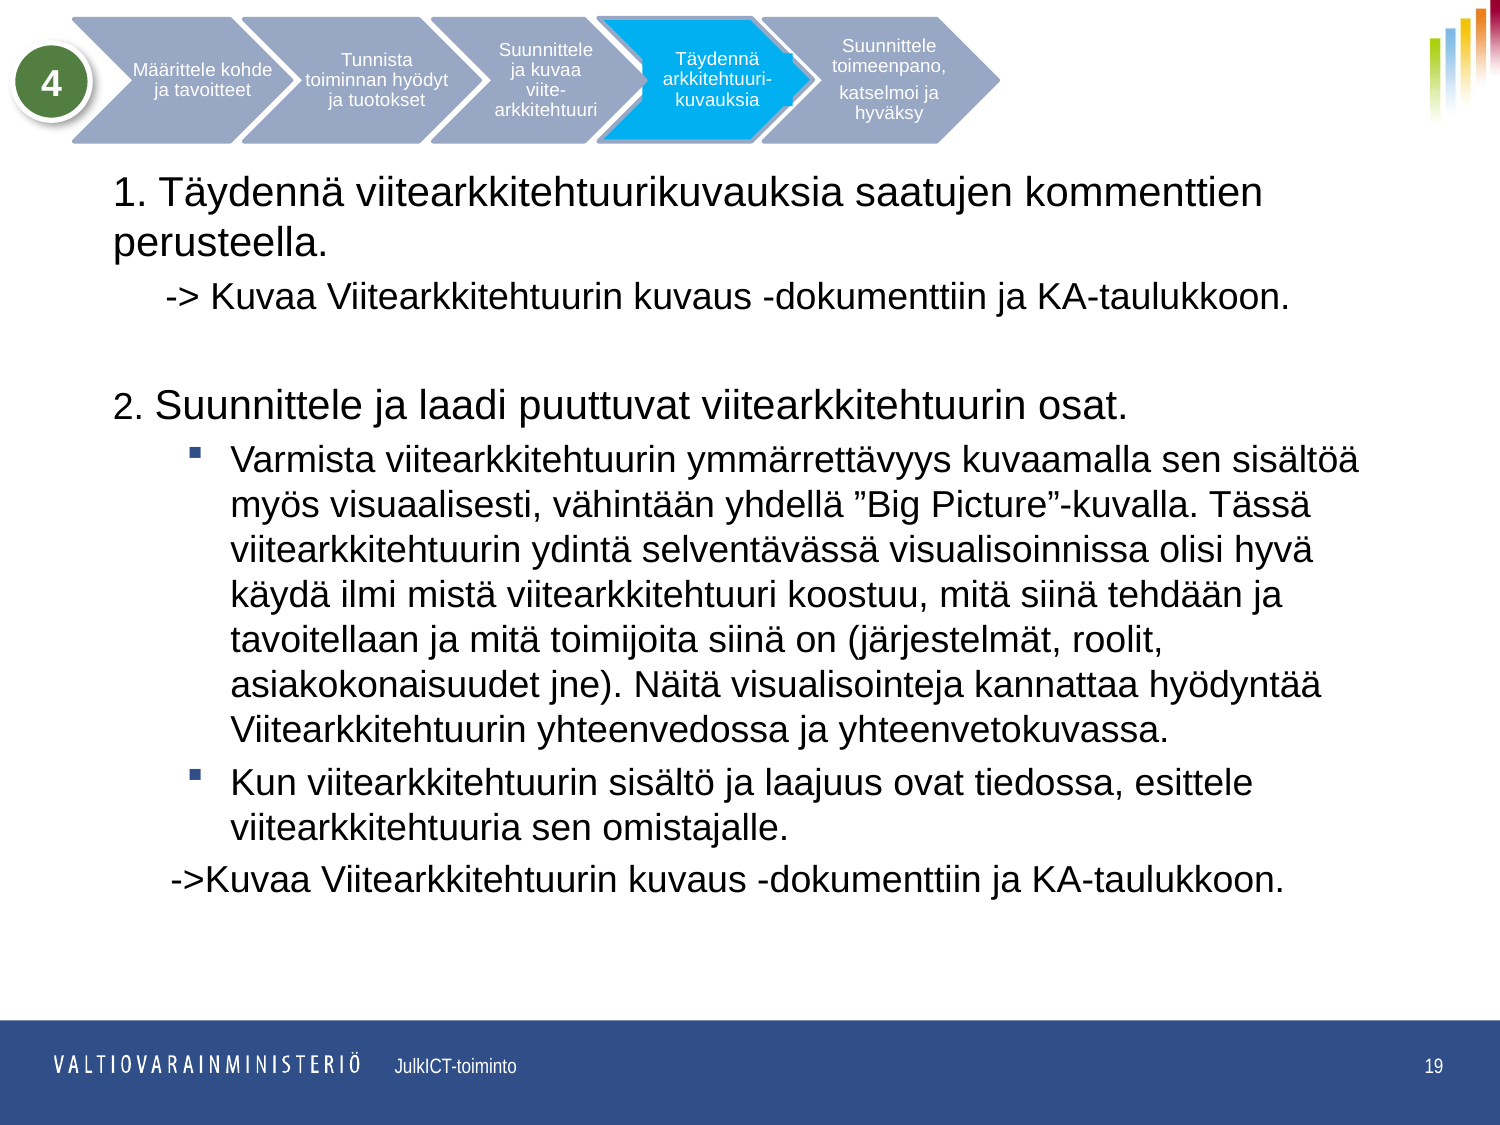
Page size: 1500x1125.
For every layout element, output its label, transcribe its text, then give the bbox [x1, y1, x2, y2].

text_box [300, 0, 424, 199]
slide_number 19 [1379, 1045, 1459, 1081]
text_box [819, 0, 943, 198]
list 1. Täydennä viitearkkitehtuurikuvauksia saatujen kommenttien perusteella. -> Kuvaa Viitearkkitehtuurin kuvaus -dokumenttiin ja KA-taulukkoon. 2. Suunnittele ja laadi puuttuvat viitearkkitehtuurin osat. Varmista viitearkkitehtuurin ymmärrettävyys kuvaamalla sen sisältöä myös visuaalisesti, vähintään yhdellä ”Big Picture”-kuvalla. Tässä viitearkkitehtuurin ydintä selventävässä visualisoinnissa olisi hyvä käydä ilmi mistä viitearkkitehtuuri koostuu, mitä siinä tehdään ja tavoitellaan ja mitä toimijoita siinä on (järjestelmät, roolit, asiakokonaisuudet jne). Näitä visualisointeja kannattaa hyödyntää Viitearkkitehtuurin yhteenvedossa ja yhteenvetokuvassa. Kun viitearkkitehtuurin sisältö ja laajuus ovat tiedossa, esittele viitearkkitehtuuria sen omistajalle. ->Kuvaa Viitearkkitehtuurin kuvaus -dokumenttiin ja KA-taulukkoon. [97, 156, 1403, 1006]
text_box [643, 0, 768, 188]
picture [1430, 0, 1500, 143]
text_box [477, 0, 601, 187]
text_box 4 [12, 42, 91, 121]
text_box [121, 0, 244, 190]
